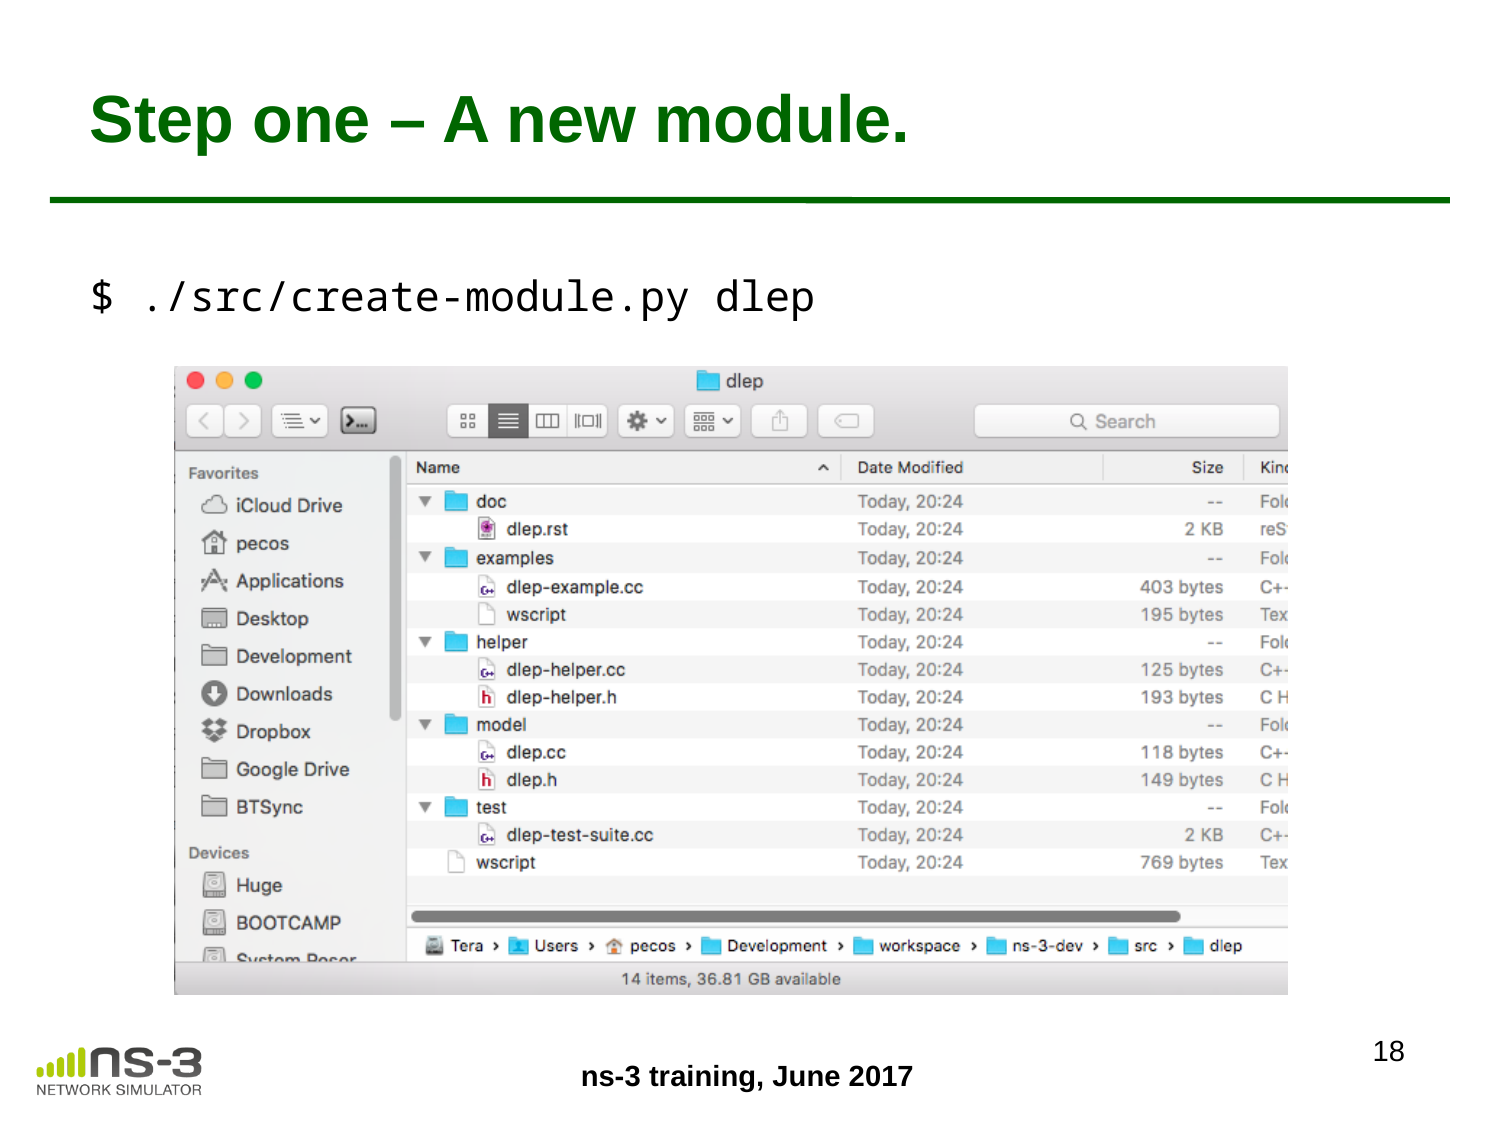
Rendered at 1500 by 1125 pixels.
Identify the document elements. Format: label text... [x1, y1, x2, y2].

title Step one – A new module. [74, 28, 1426, 205]
list $ ./src/create-module.py dlep [74, 262, 1426, 1001]
slide_number 18 [1074, 1024, 1421, 1101]
footer ns-3 training, June 2017 [512, 1049, 983, 1125]
picture [174, 366, 1288, 995]
picture [24, 1017, 213, 1125]
